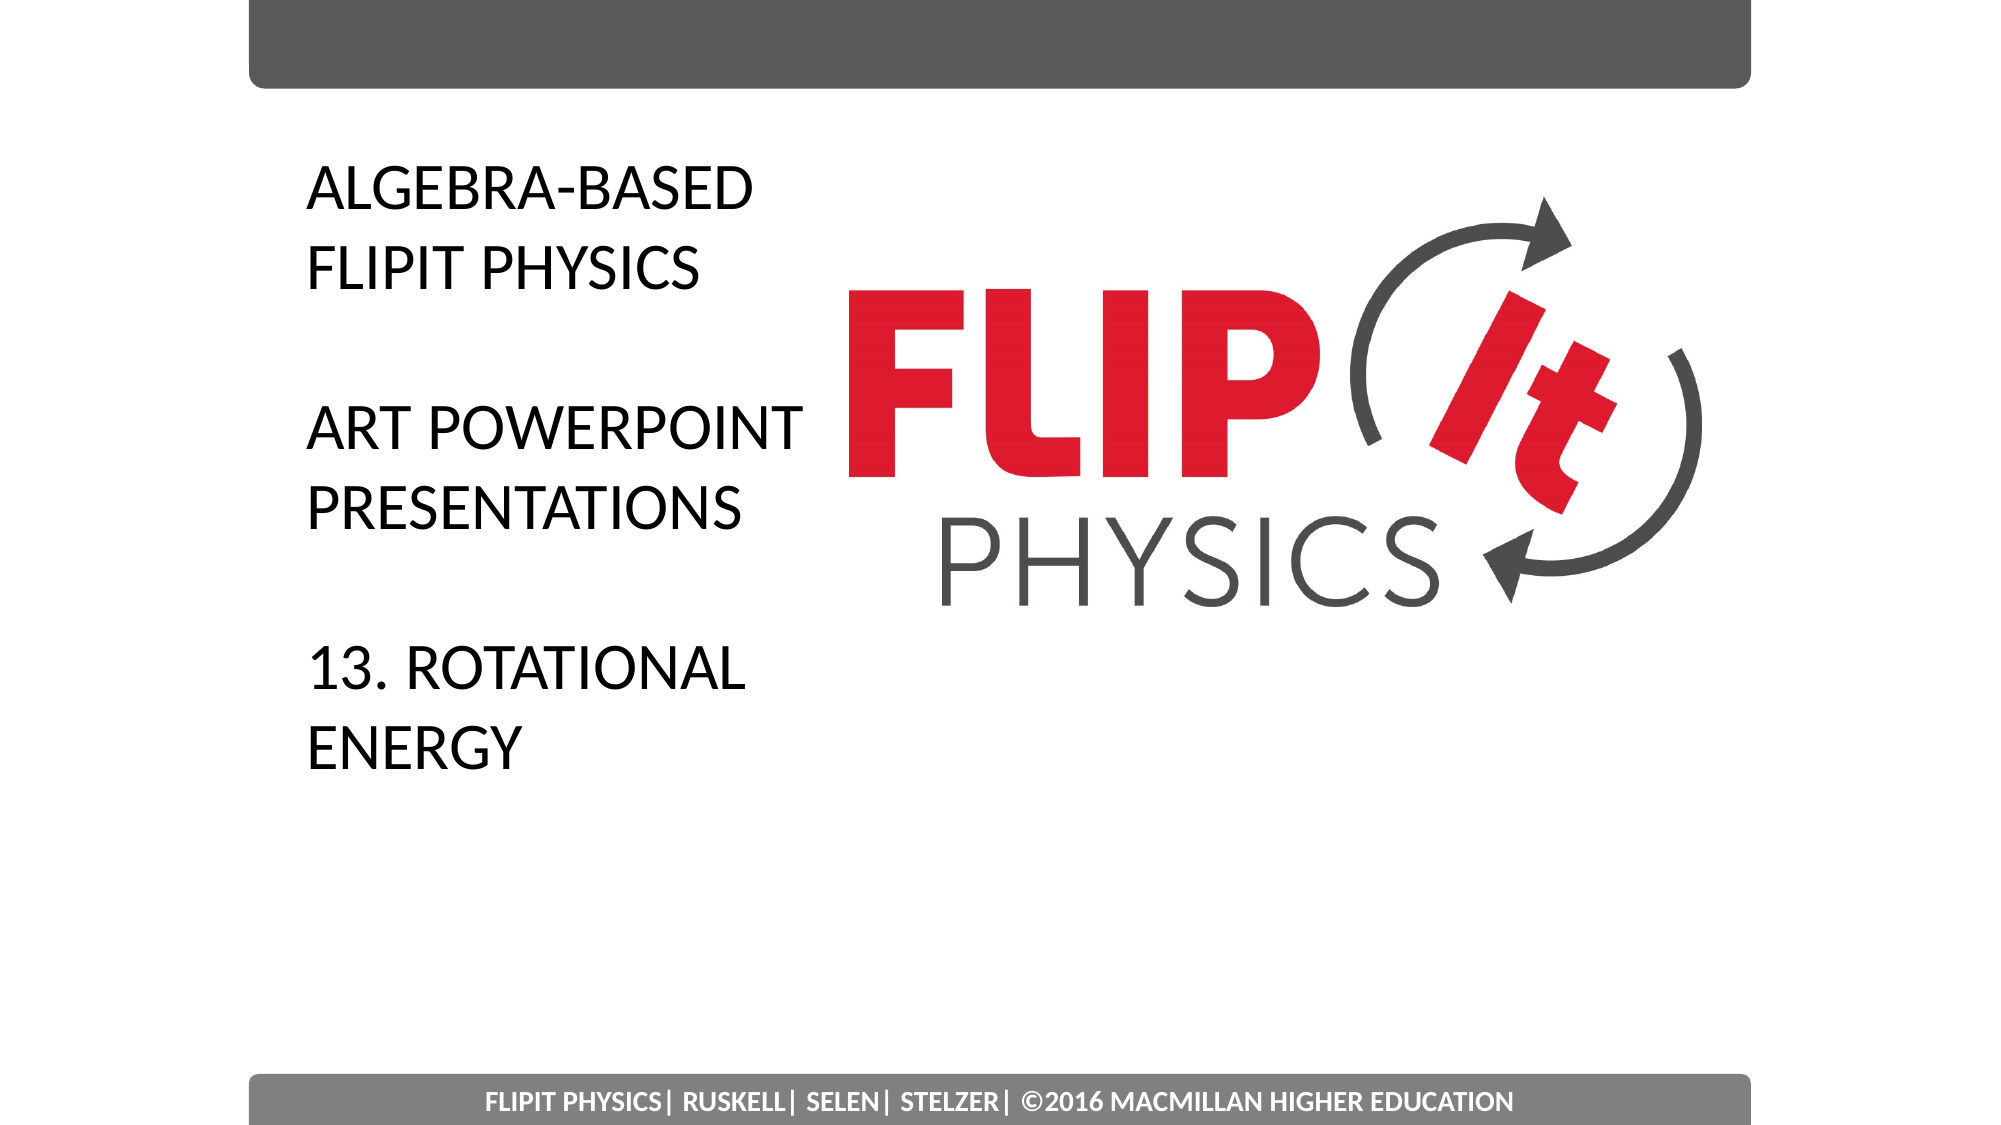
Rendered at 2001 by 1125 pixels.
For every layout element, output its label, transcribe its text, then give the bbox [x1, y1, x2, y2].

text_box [249, 1074, 1750, 1125]
picture [849, 196, 1702, 607]
text_box [248, 0, 1752, 89]
text_box ALGEBRA-BASED FLIPIT PHYSICS ART POWERPOINT PRESENTATIONS 13. ROTATIONAL ENERGY [291, 135, 850, 790]
